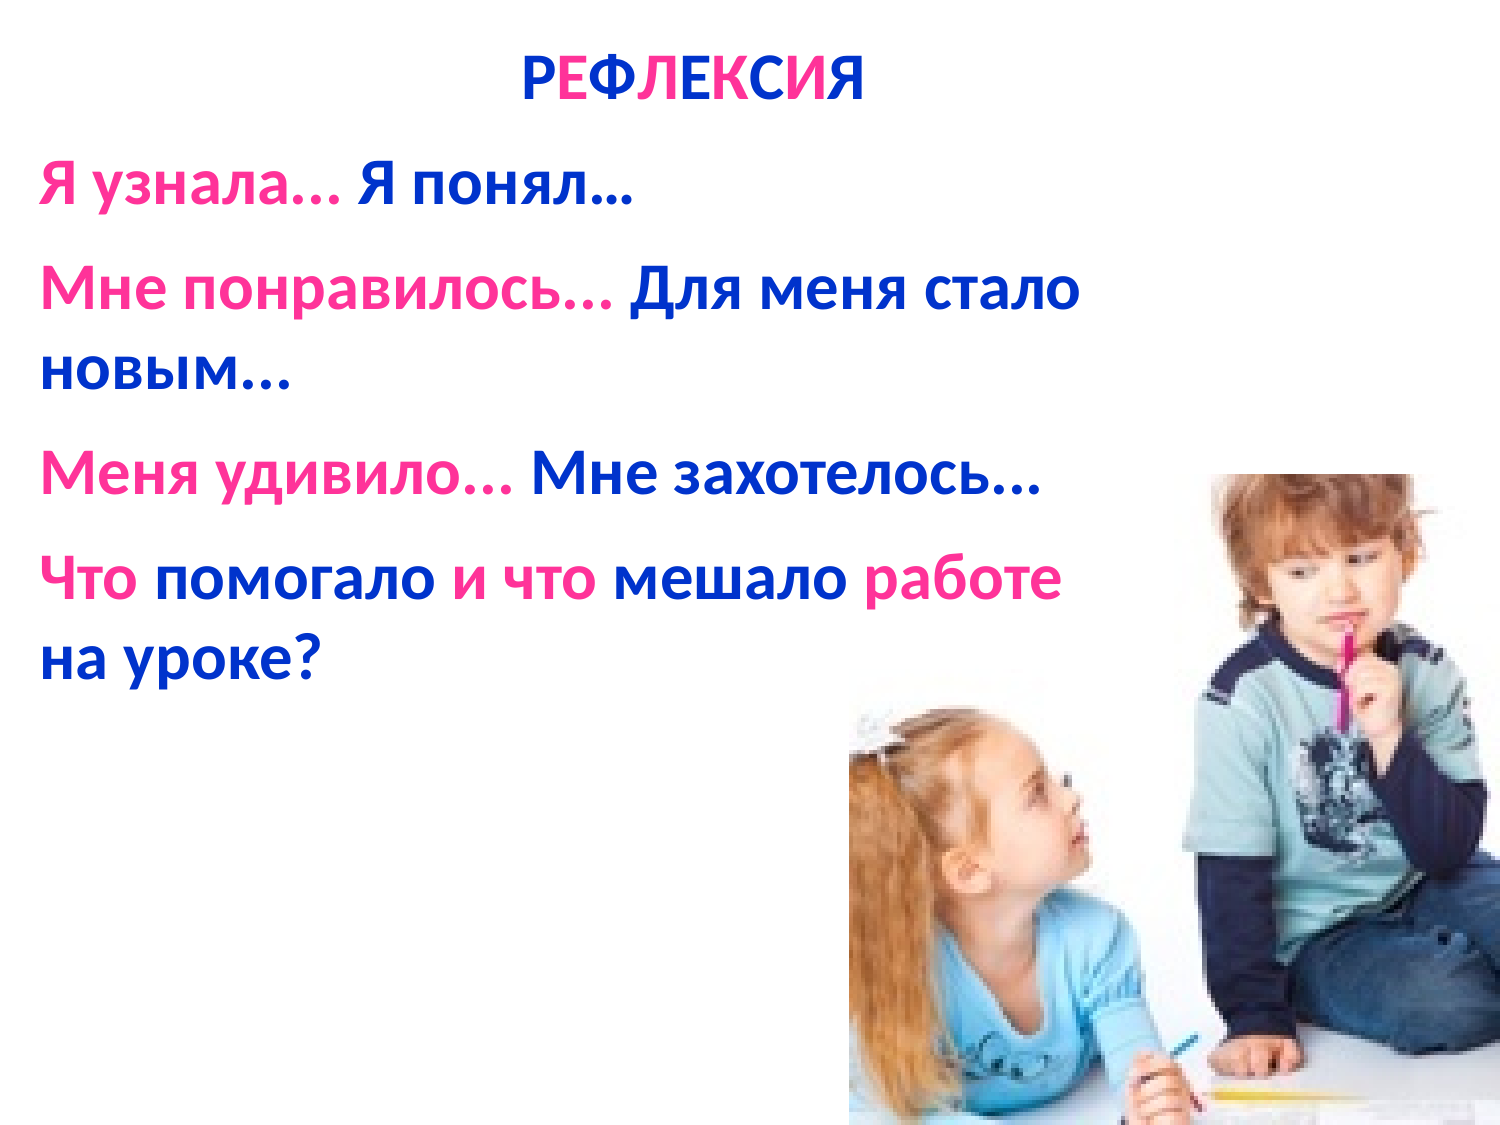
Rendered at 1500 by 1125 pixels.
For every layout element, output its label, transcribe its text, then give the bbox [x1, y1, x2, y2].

picture [849, 474, 1500, 1125]
text_box РЕФЛЕКСИЯ Я узнала... Я понял… Мне понравилось... Для меня стало новым... Меня удивило... Мне захотелось... Что помогало и что мешало работе на уроке? [24, 25, 1363, 780]
